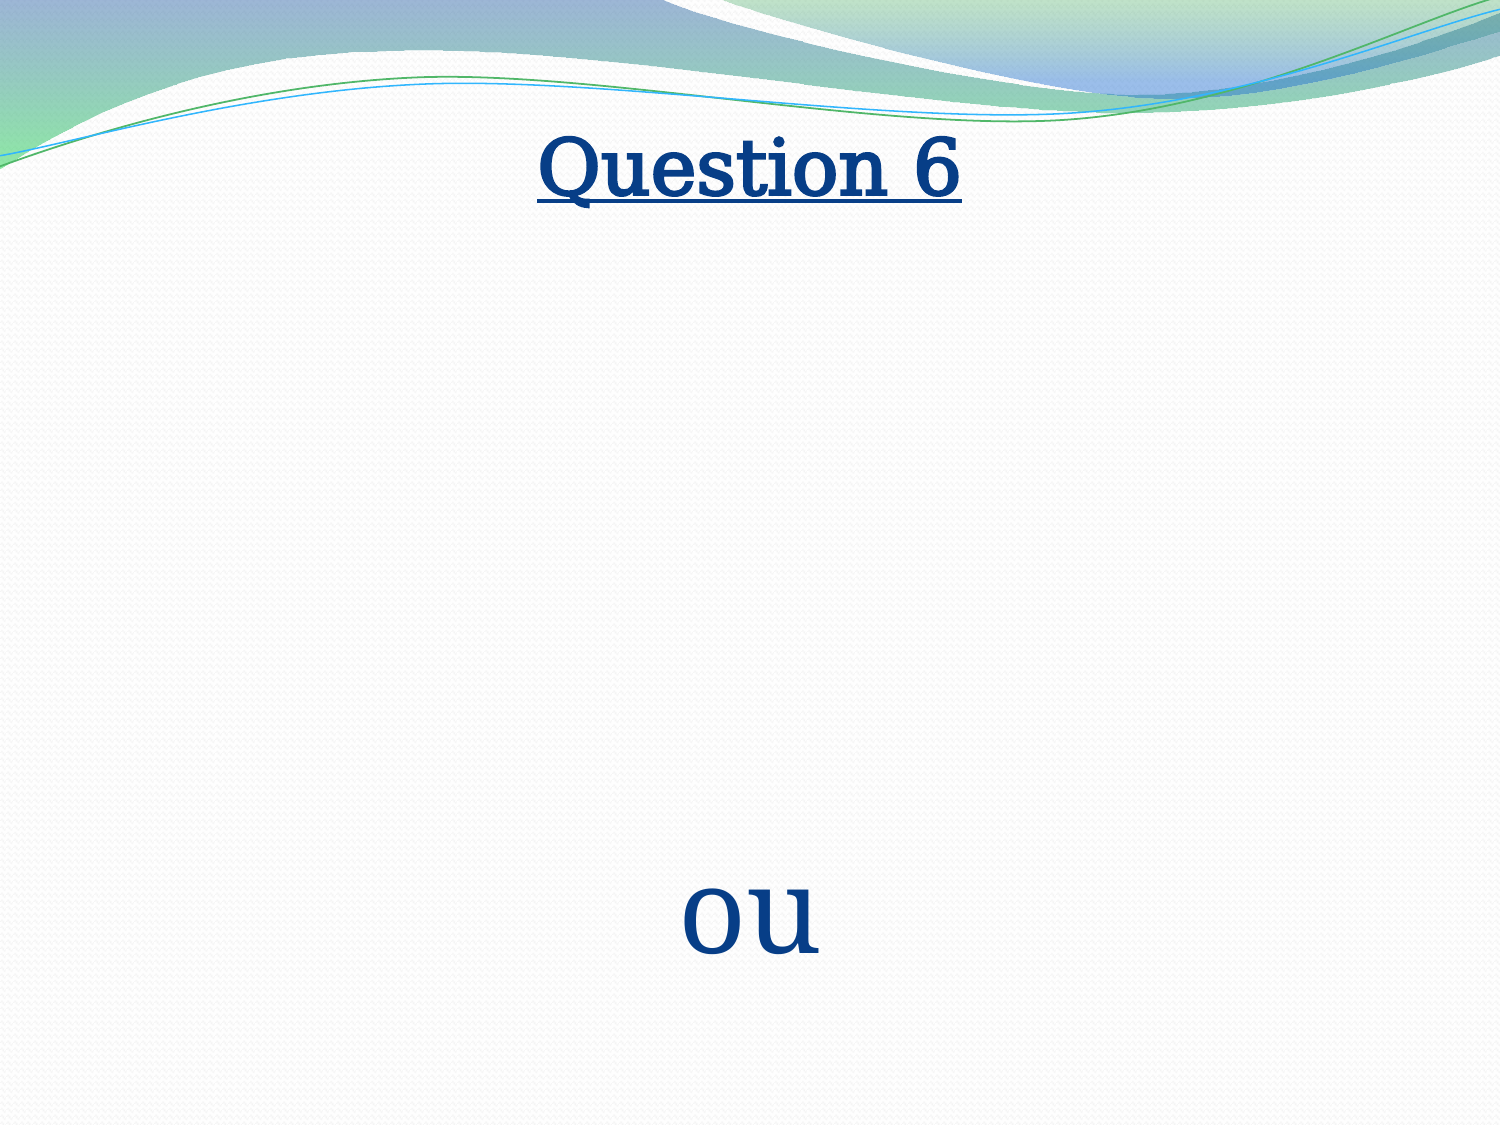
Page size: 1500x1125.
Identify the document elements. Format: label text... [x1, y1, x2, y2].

title Question 6 [75, 115, 1425, 303]
